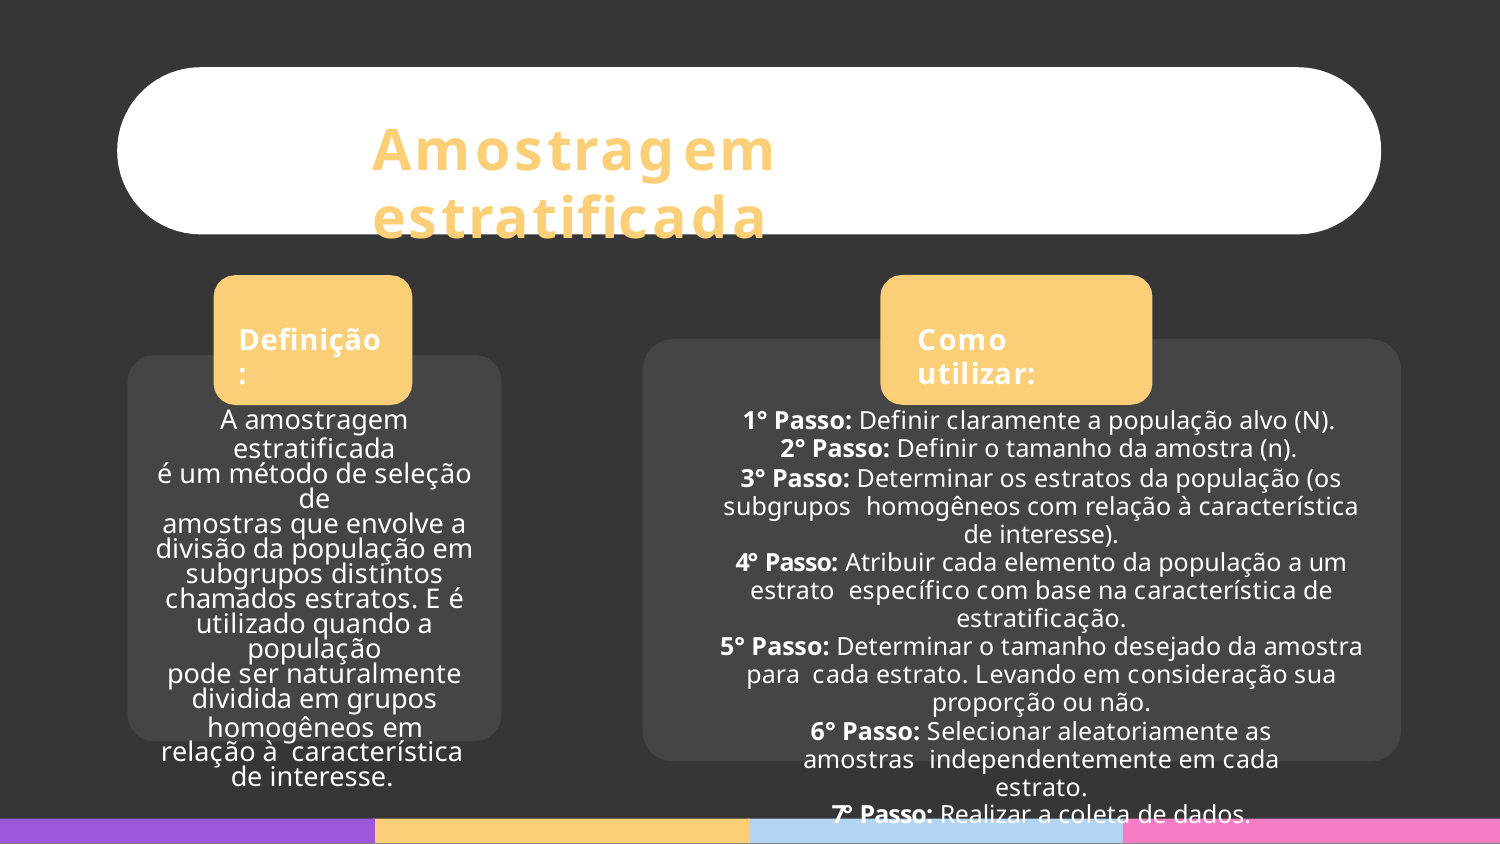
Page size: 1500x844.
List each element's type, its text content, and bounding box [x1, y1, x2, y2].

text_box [642, 274, 1402, 762]
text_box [0, 818, 1500, 844]
text_box [117, 67, 1382, 235]
title Amostragem estratificada [370, 110, 1128, 254]
text_box A amostragem estratificada é um método de seleção de amostras que envolve a divisão da população em subgrupos distintos chamados estratos. E é utilizado quando a população pode ser naturalmente dividida em grupos homogêneos em relação à característica de interesse. [143, 750, 486, 792]
text_box 1° Passo: Definir claramente a população alvo (N). 2° Passo: Definir o tamanho da amostra (n). 3° Passo: Determinar os estratos da população (os subgrupos homogêneos com relação à característica de interesse). 4° Passo: Atribuir cada elemento da população a um estrato específico com base na característica de estratificação. 5° Passo: Determinar o tamanho desejado da amostra para cada estrato. Levando em consideração sua proporção ou não. 6° Passo: Selecionar aleatoriamente as amostras independentemente em cada estrato. 7° Passo: Realizar a coleta de dados. [700, 771, 1381, 816]
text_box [127, 274, 502, 742]
